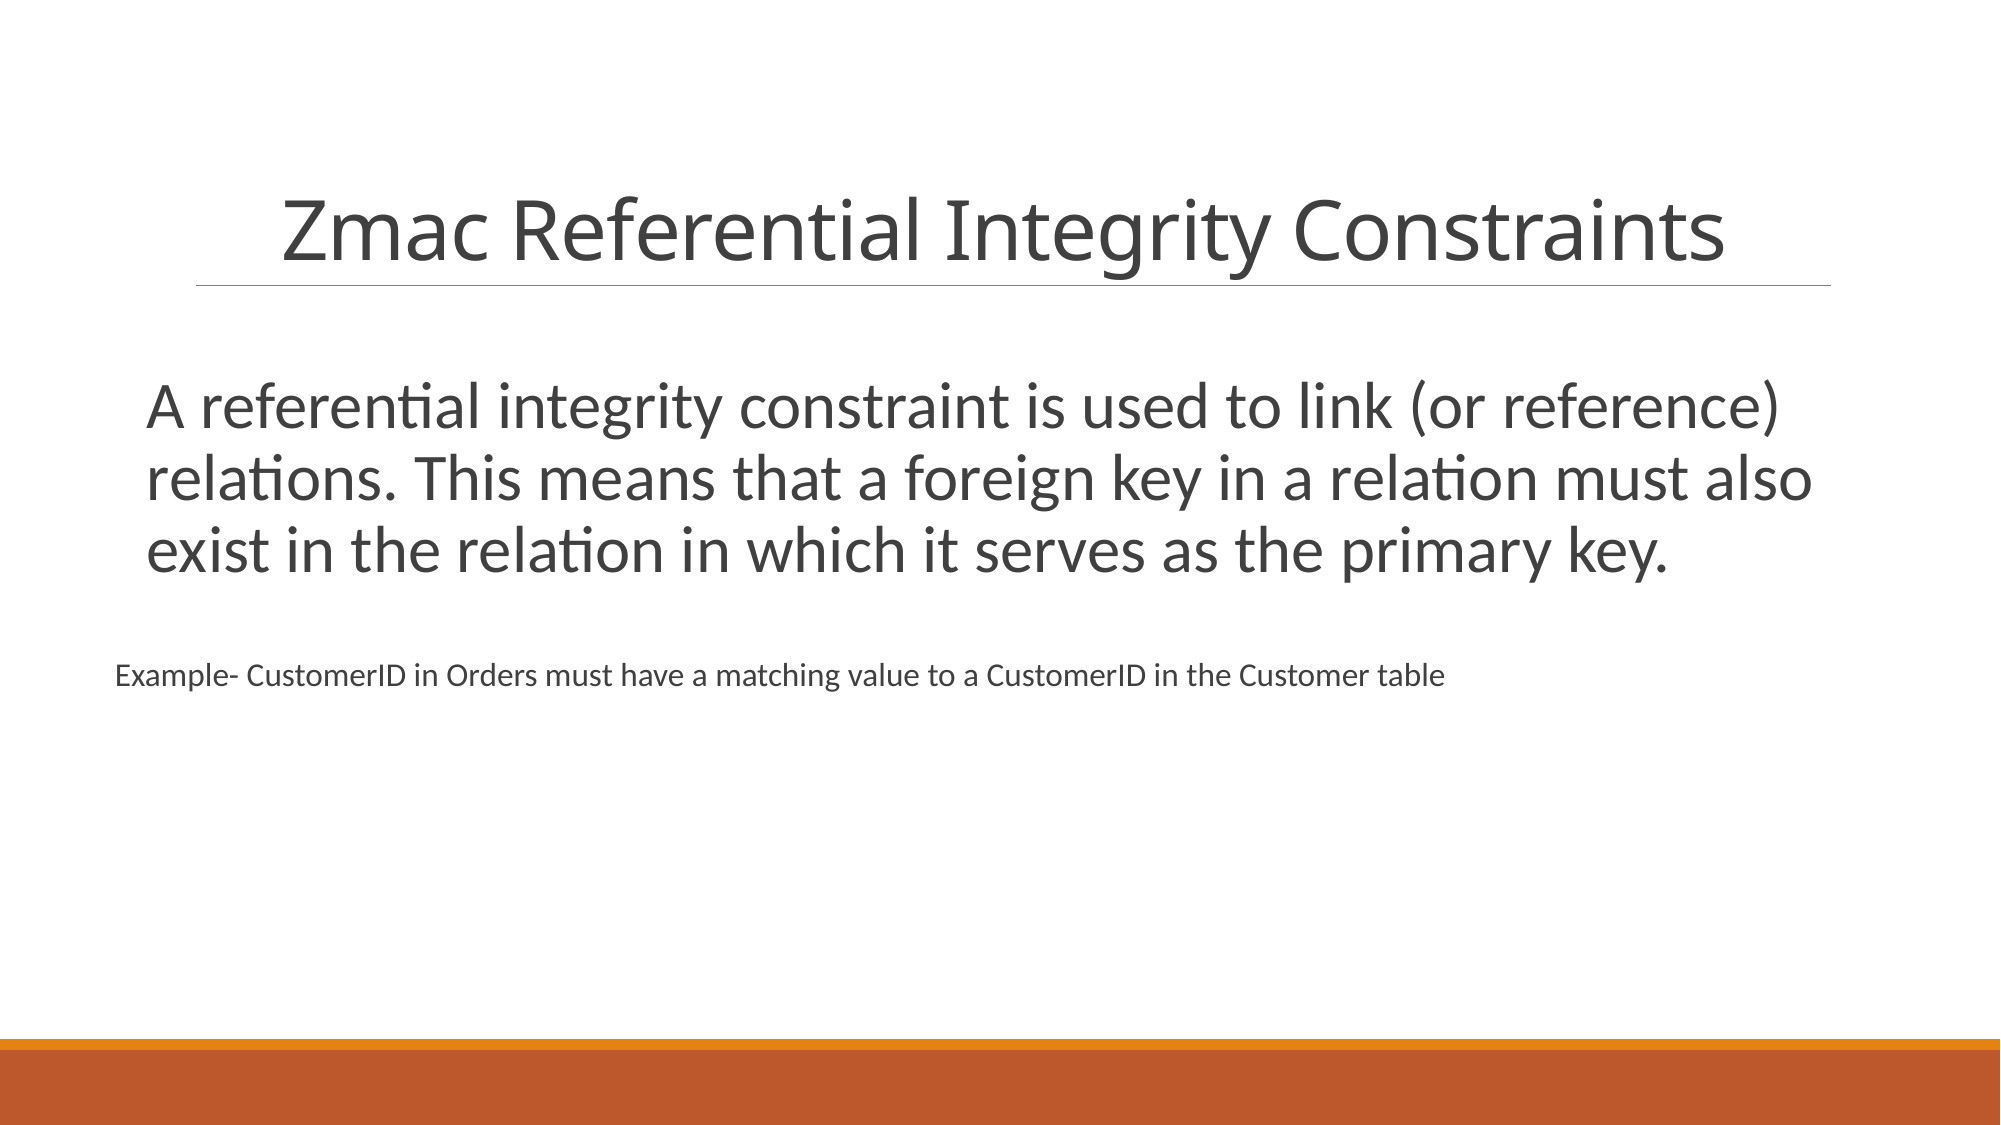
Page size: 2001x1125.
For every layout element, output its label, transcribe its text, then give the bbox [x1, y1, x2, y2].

list Example- CustomerID in Orders must have a matching value to a CustomerID in the Customer table [99, 650, 1900, 1005]
title Zmac Referential Integrity Constraints [180, 47, 1830, 285]
list A referential integrity constraint is used to link (or reference) relations. This means that a foreign key in a relation must also exist in the relation in which it serves as the primary key. [146, 363, 1947, 719]
